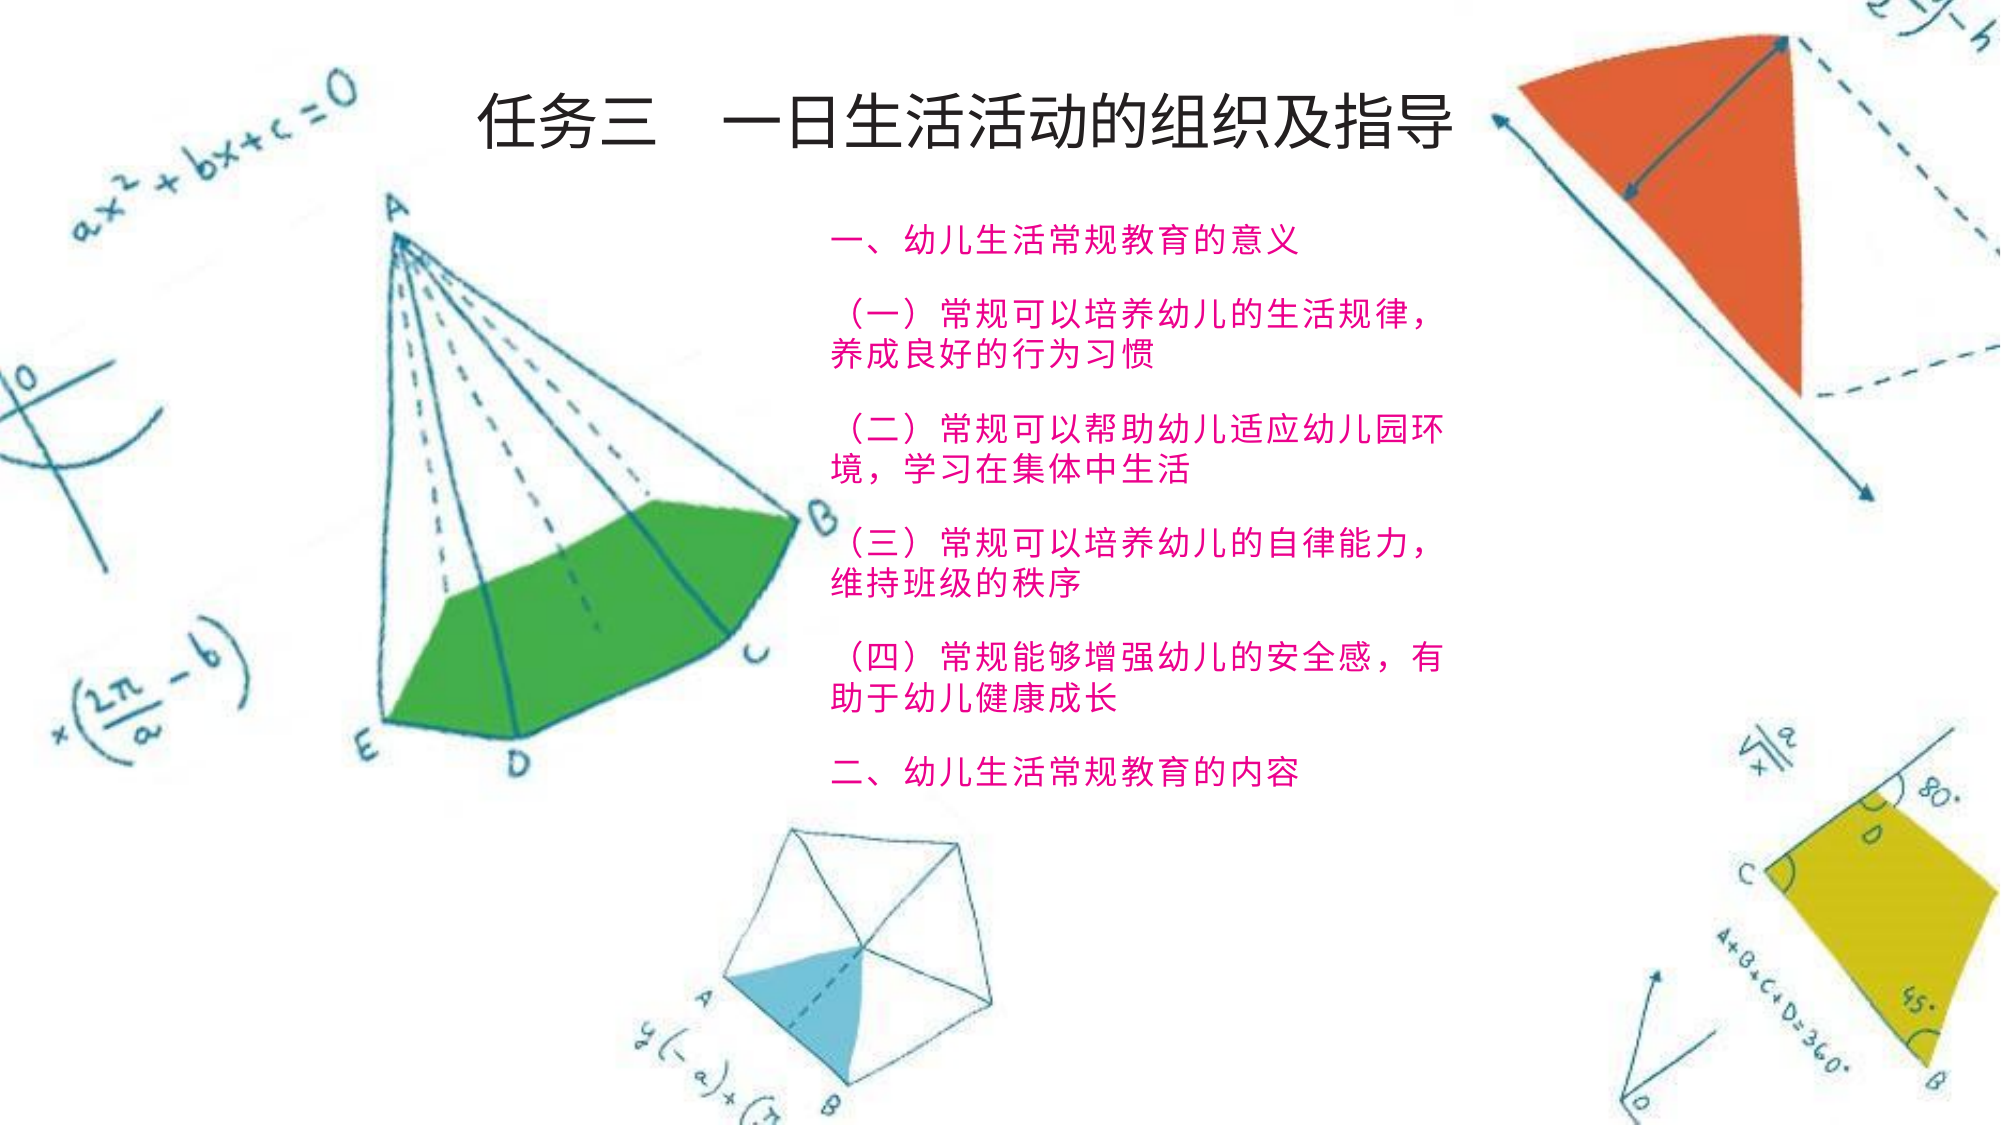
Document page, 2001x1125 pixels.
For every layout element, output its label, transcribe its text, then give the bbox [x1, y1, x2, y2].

text_box 任务三 一日生活活动的组织及指导 [461, 75, 1505, 227]
picture [0, 0, 2001, 1125]
list 一、幼儿生活常规教育的意义 （一）常规可以培养幼儿的生活规律，养成良好的行为习惯 （二）常规可以帮助幼儿适应幼儿园环境，学习在集体中生活 （三）常规可以培养幼儿的自律能力，维持班级的秩序 （四）常规能够增强幼儿的安全感，有助于幼儿健康成长 二、幼儿生活常规教育的内容 [769, 219, 1487, 941]
